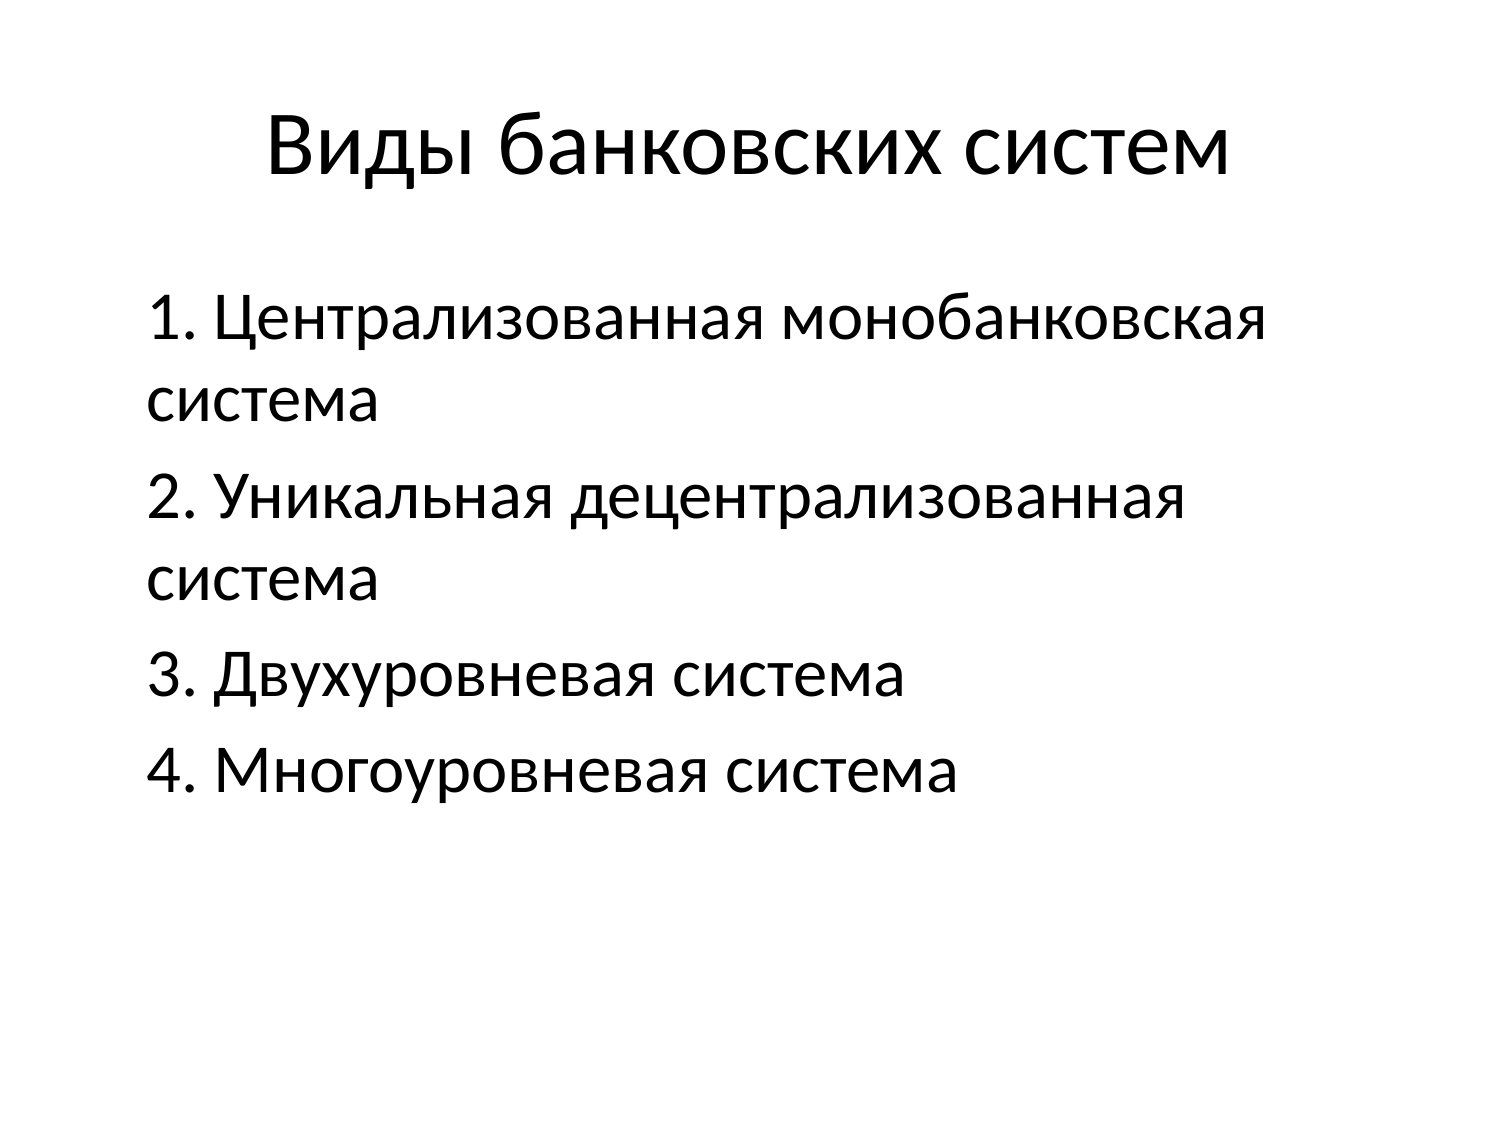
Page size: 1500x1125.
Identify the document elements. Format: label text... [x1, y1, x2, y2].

title Виды банковских систем [74, 44, 1424, 232]
list 1. Централизованная монобанковская система 2. Уникальная децентрализованная система 3. Двухуровневая система 4. Многоуровневая система [74, 263, 1424, 915]
